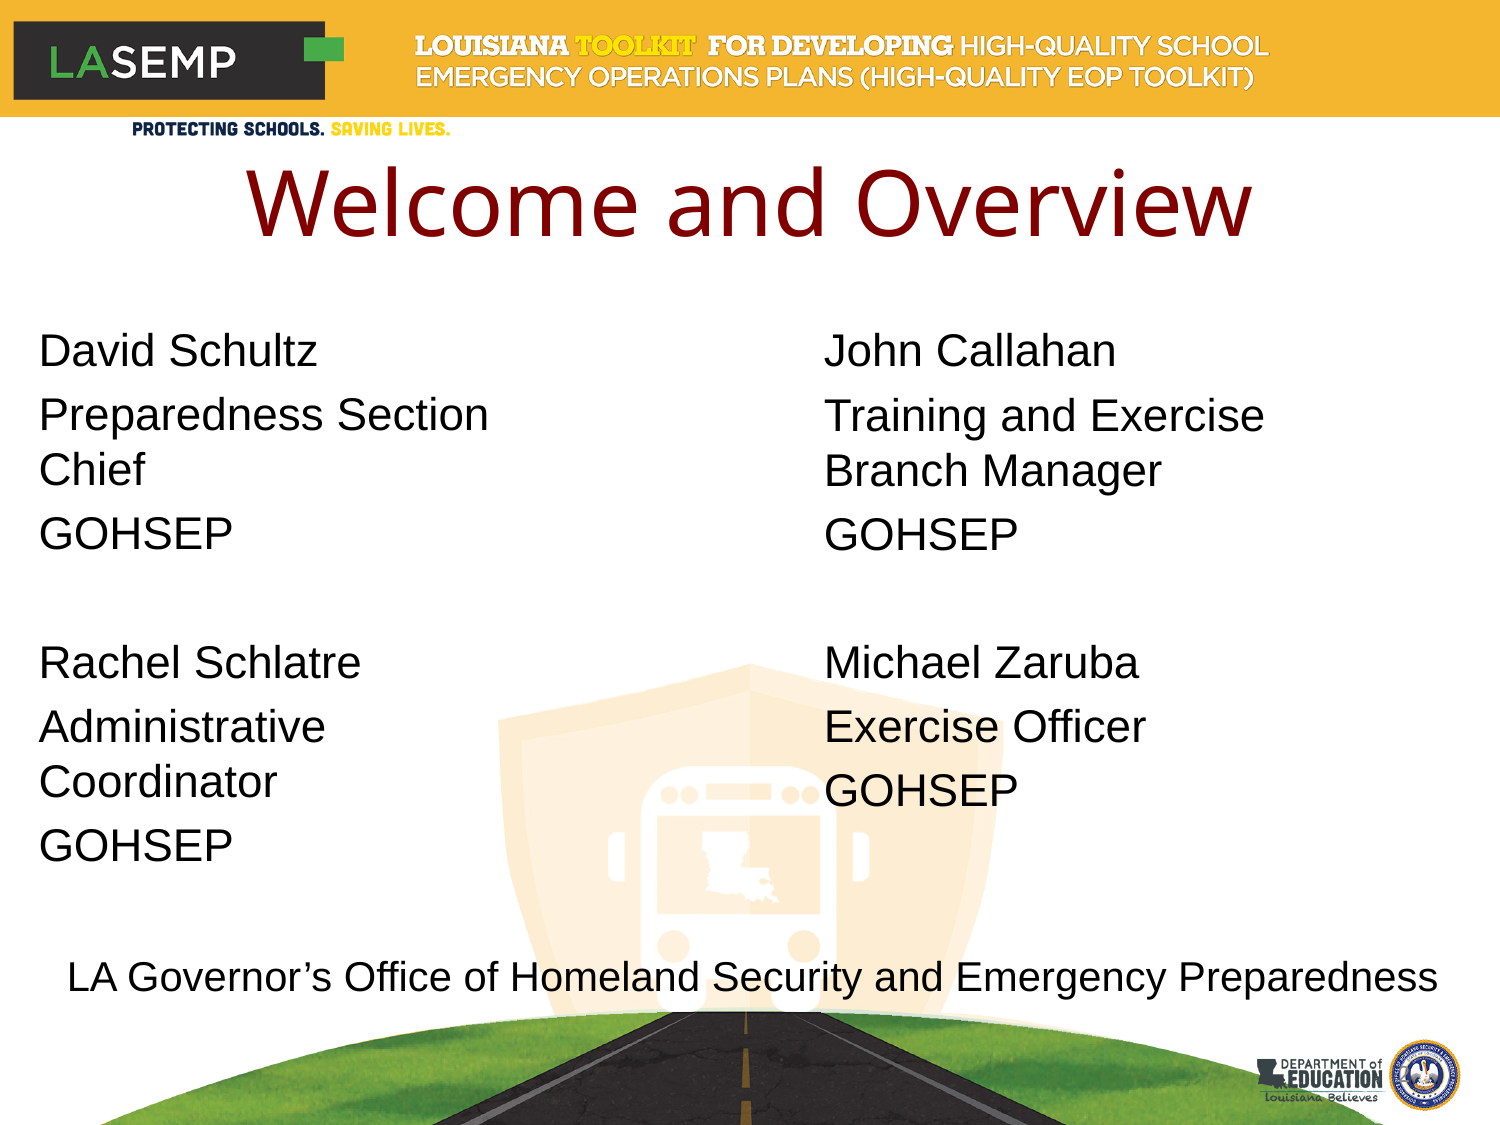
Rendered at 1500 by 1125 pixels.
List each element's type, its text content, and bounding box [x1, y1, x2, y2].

list David Schultz Preparedness Section Chief GOHSEP Rachel Schlatre Administrative Coordinator GOHSEP [23, 313, 570, 606]
text_box John Callahan Training and Exercise Branch Manager GOHSEP Michael Zaruba Exercise Officer GOHSEP [808, 313, 1337, 824]
title Welcome and Overview [75, 125, 1425, 275]
text_box LA Governor’s Office of Homeland Security and Emergency Preparedness [52, 942, 1465, 1007]
picture [0, 0, 1500, 1125]
slide_number 2 [1074, 1042, 1425, 1103]
